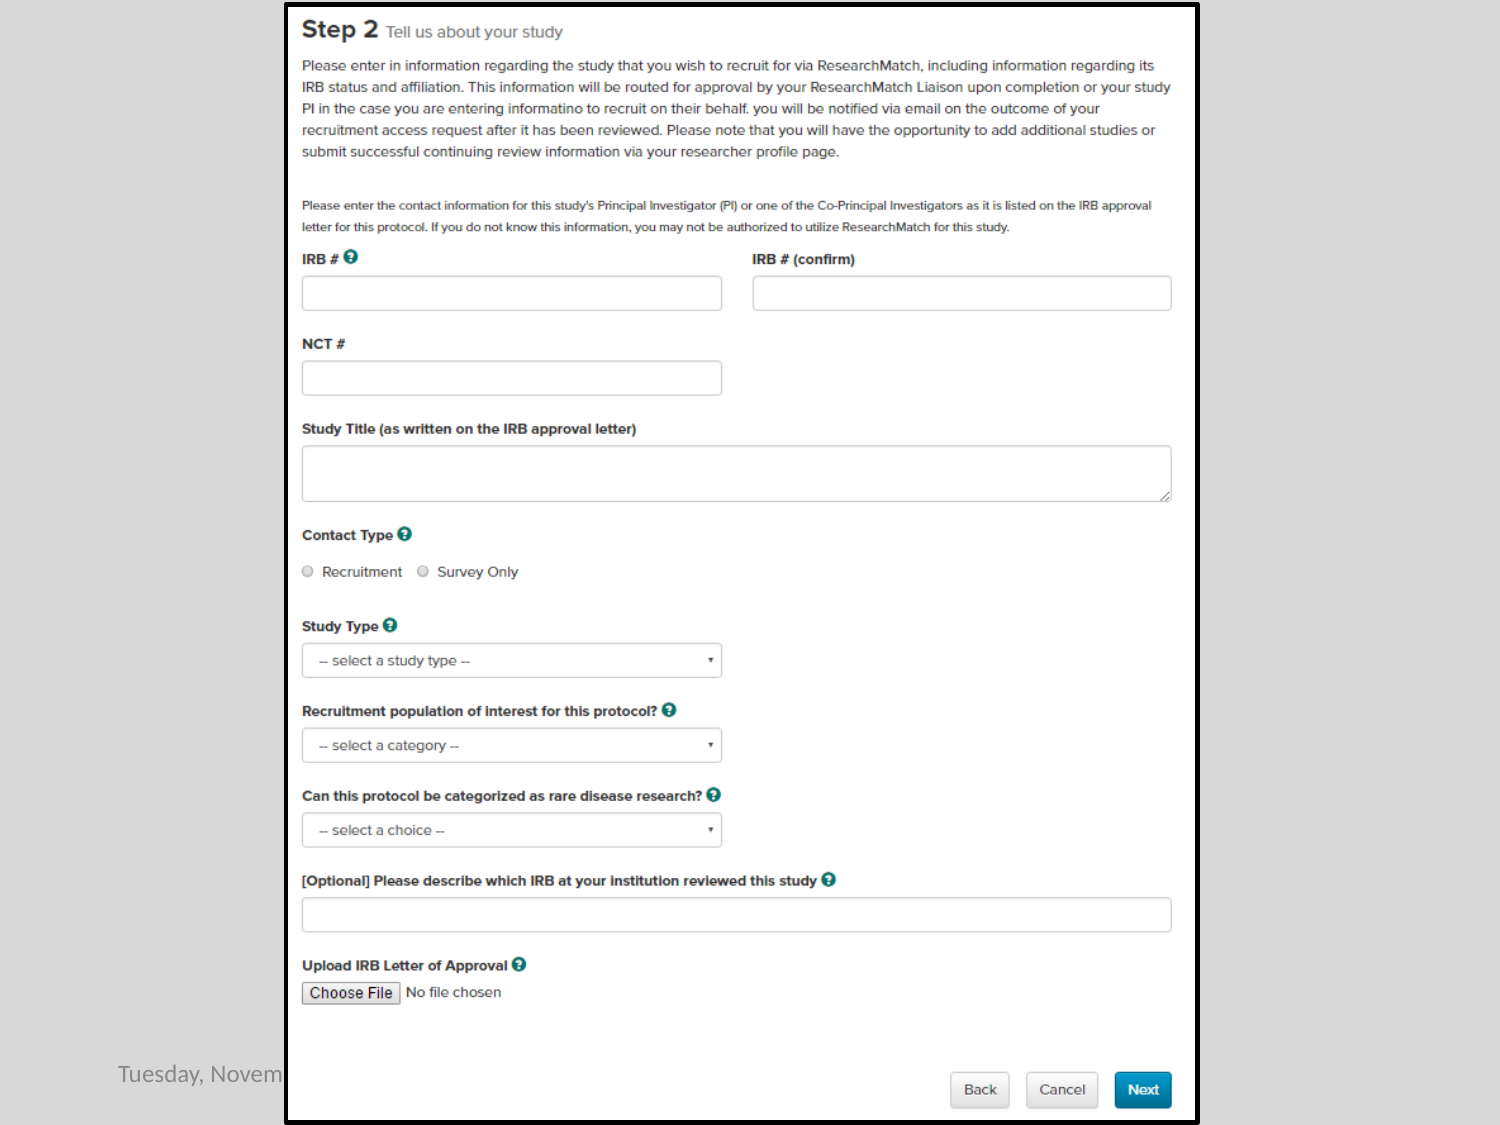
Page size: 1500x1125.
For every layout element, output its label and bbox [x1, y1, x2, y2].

slide_number [103, 1042, 282, 1103]
picture [287, 6, 1196, 1121]
